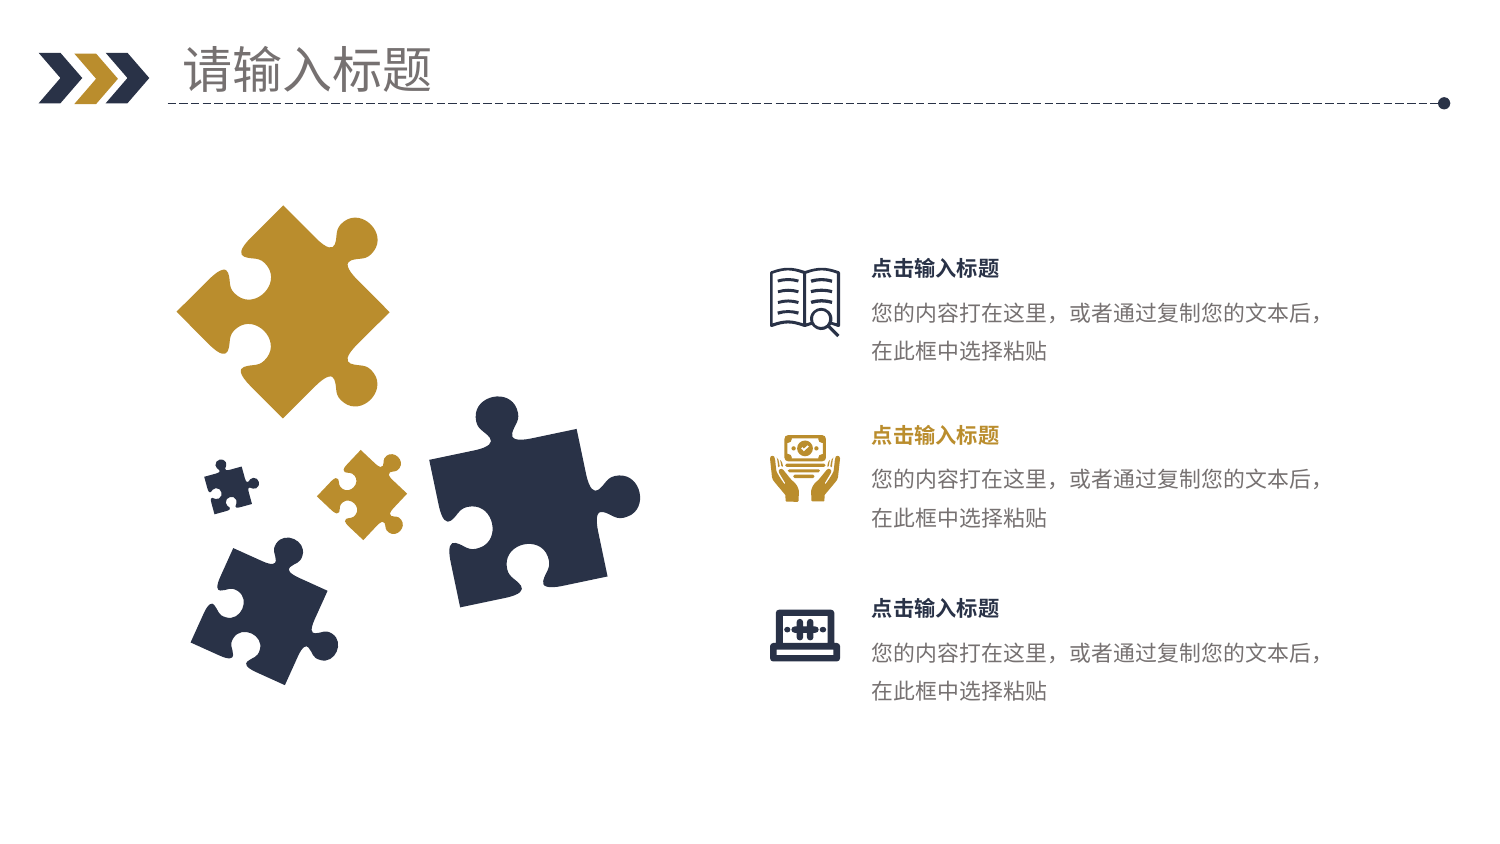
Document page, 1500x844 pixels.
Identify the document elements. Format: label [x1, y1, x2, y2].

text_box [770, 244, 1365, 374]
text_box [206, 209, 642, 678]
text_box [770, 584, 1365, 714]
text_box [770, 411, 1365, 540]
text_box [38, 31, 1444, 107]
